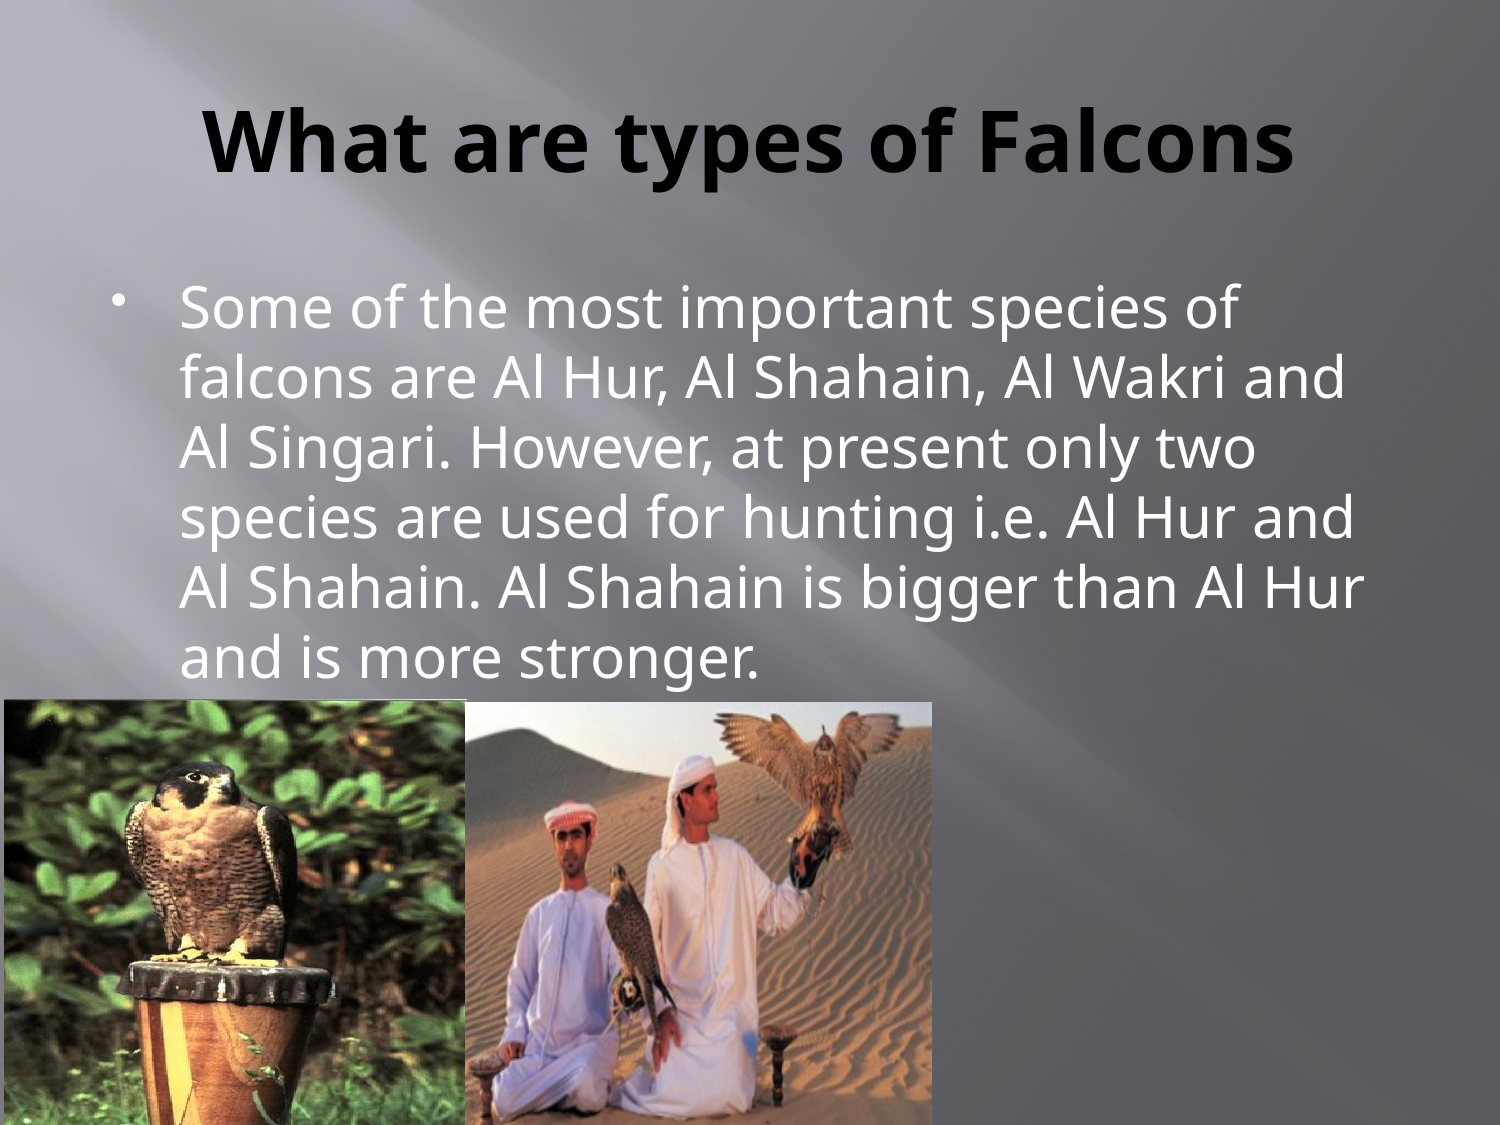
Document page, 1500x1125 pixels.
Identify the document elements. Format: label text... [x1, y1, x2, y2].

list Some of the most important species of falcons are Al Hur, Al Shahain, Al Wakri and Al Singari. However, at present only two species are used for hunting i.e. Al Hur and Al Shahain. Al Shahain is bigger than Al Hur and is more stronger. [75, 262, 1425, 1035]
title What are types of Falcons [75, 45, 1425, 233]
picture [4, 699, 932, 1125]
